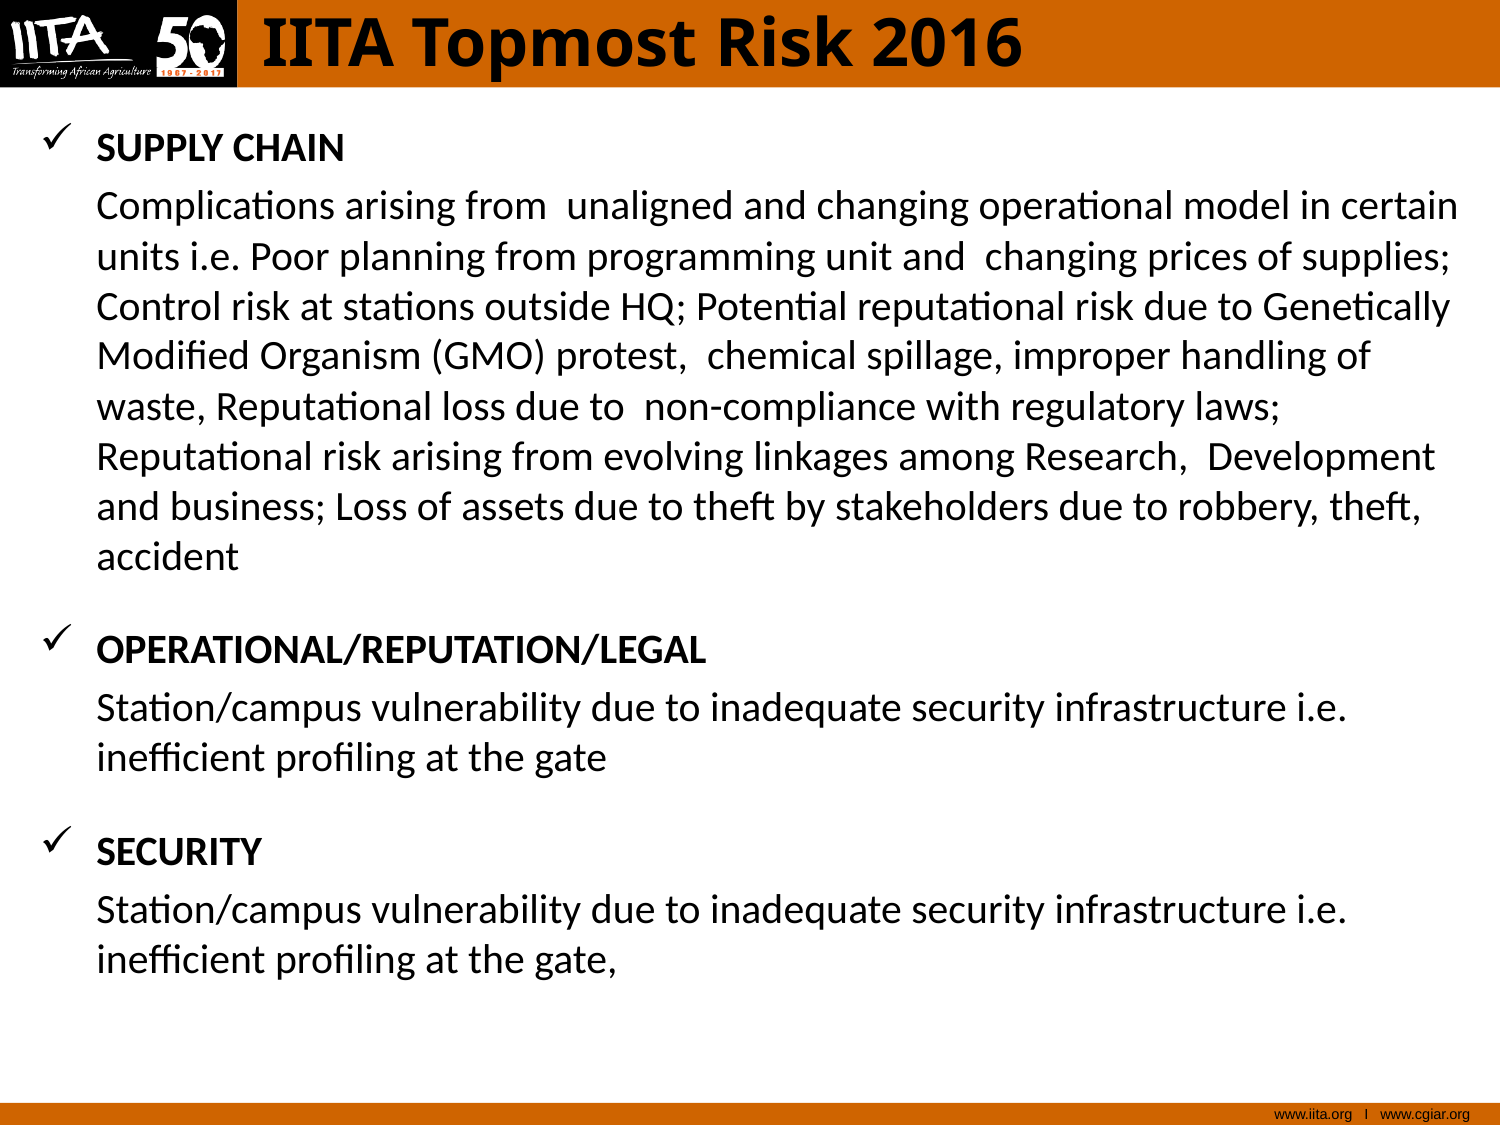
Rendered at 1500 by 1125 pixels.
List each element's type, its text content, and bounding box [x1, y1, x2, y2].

list SUPPLY CHAIN Complications arising from unaligned and changing operational model in certain units i.e. Poor planning from programming unit and changing prices of supplies; Control risk at stations outside HQ; Potential reputational risk due to Genetically Modified Organism (GMO) protest, chemical spillage, improper handling of waste, Reputational loss due to non-compliance with regulatory laws; Reputational risk arising from evolving linkages among Research, Development and business; Loss of assets due to theft by stakeholders due to robbery, theft, accident OPERATIONAL/REPUTATION/LEGAL Station/campus vulnerability due to inadequate security infrastructure i.e. inefficient profiling at the gate SECURITY Station/campus vulnerability due to inadequate security infrastructure i.e. inefficient profiling at the gate, [24, 112, 1475, 1100]
title IITA Topmost Risk 2016 [262, 0, 1475, 88]
picture [11, 15, 225, 79]
